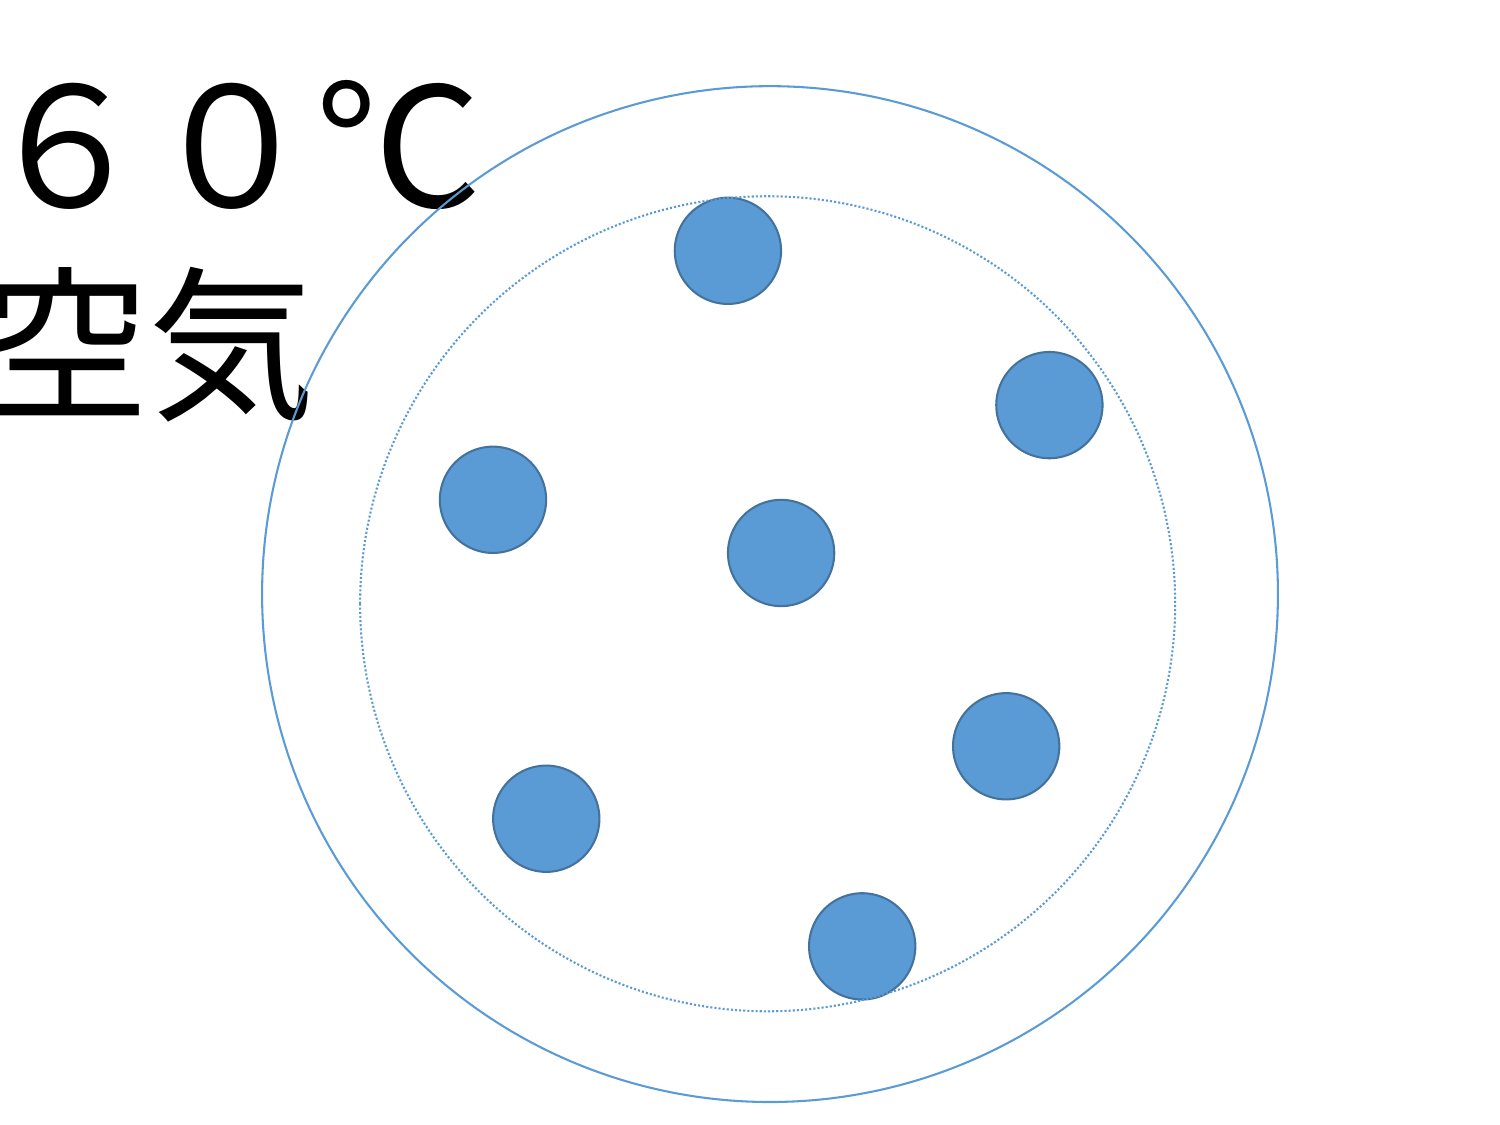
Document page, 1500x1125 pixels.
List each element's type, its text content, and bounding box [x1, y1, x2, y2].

text_box [359, 195, 1177, 1013]
text_box ６０℃ 空気 [0, 33, 497, 449]
text_box [261, 85, 1279, 1104]
